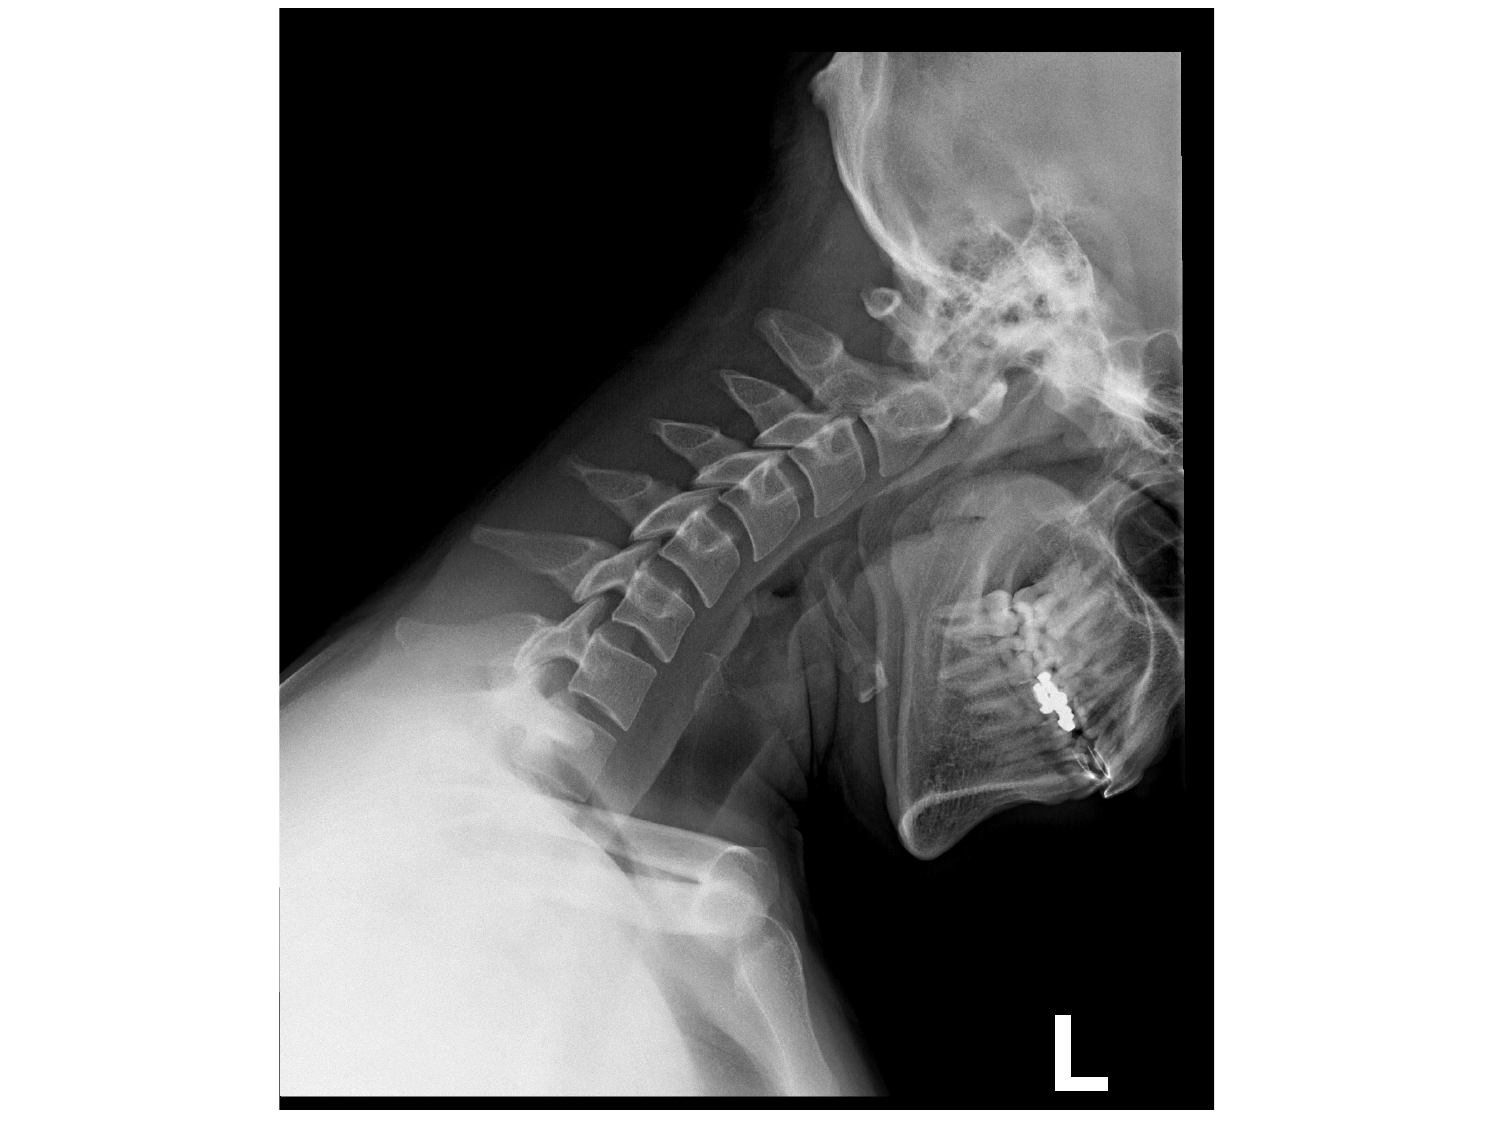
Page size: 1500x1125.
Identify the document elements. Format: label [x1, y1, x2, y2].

picture [279, 8, 1215, 1111]
